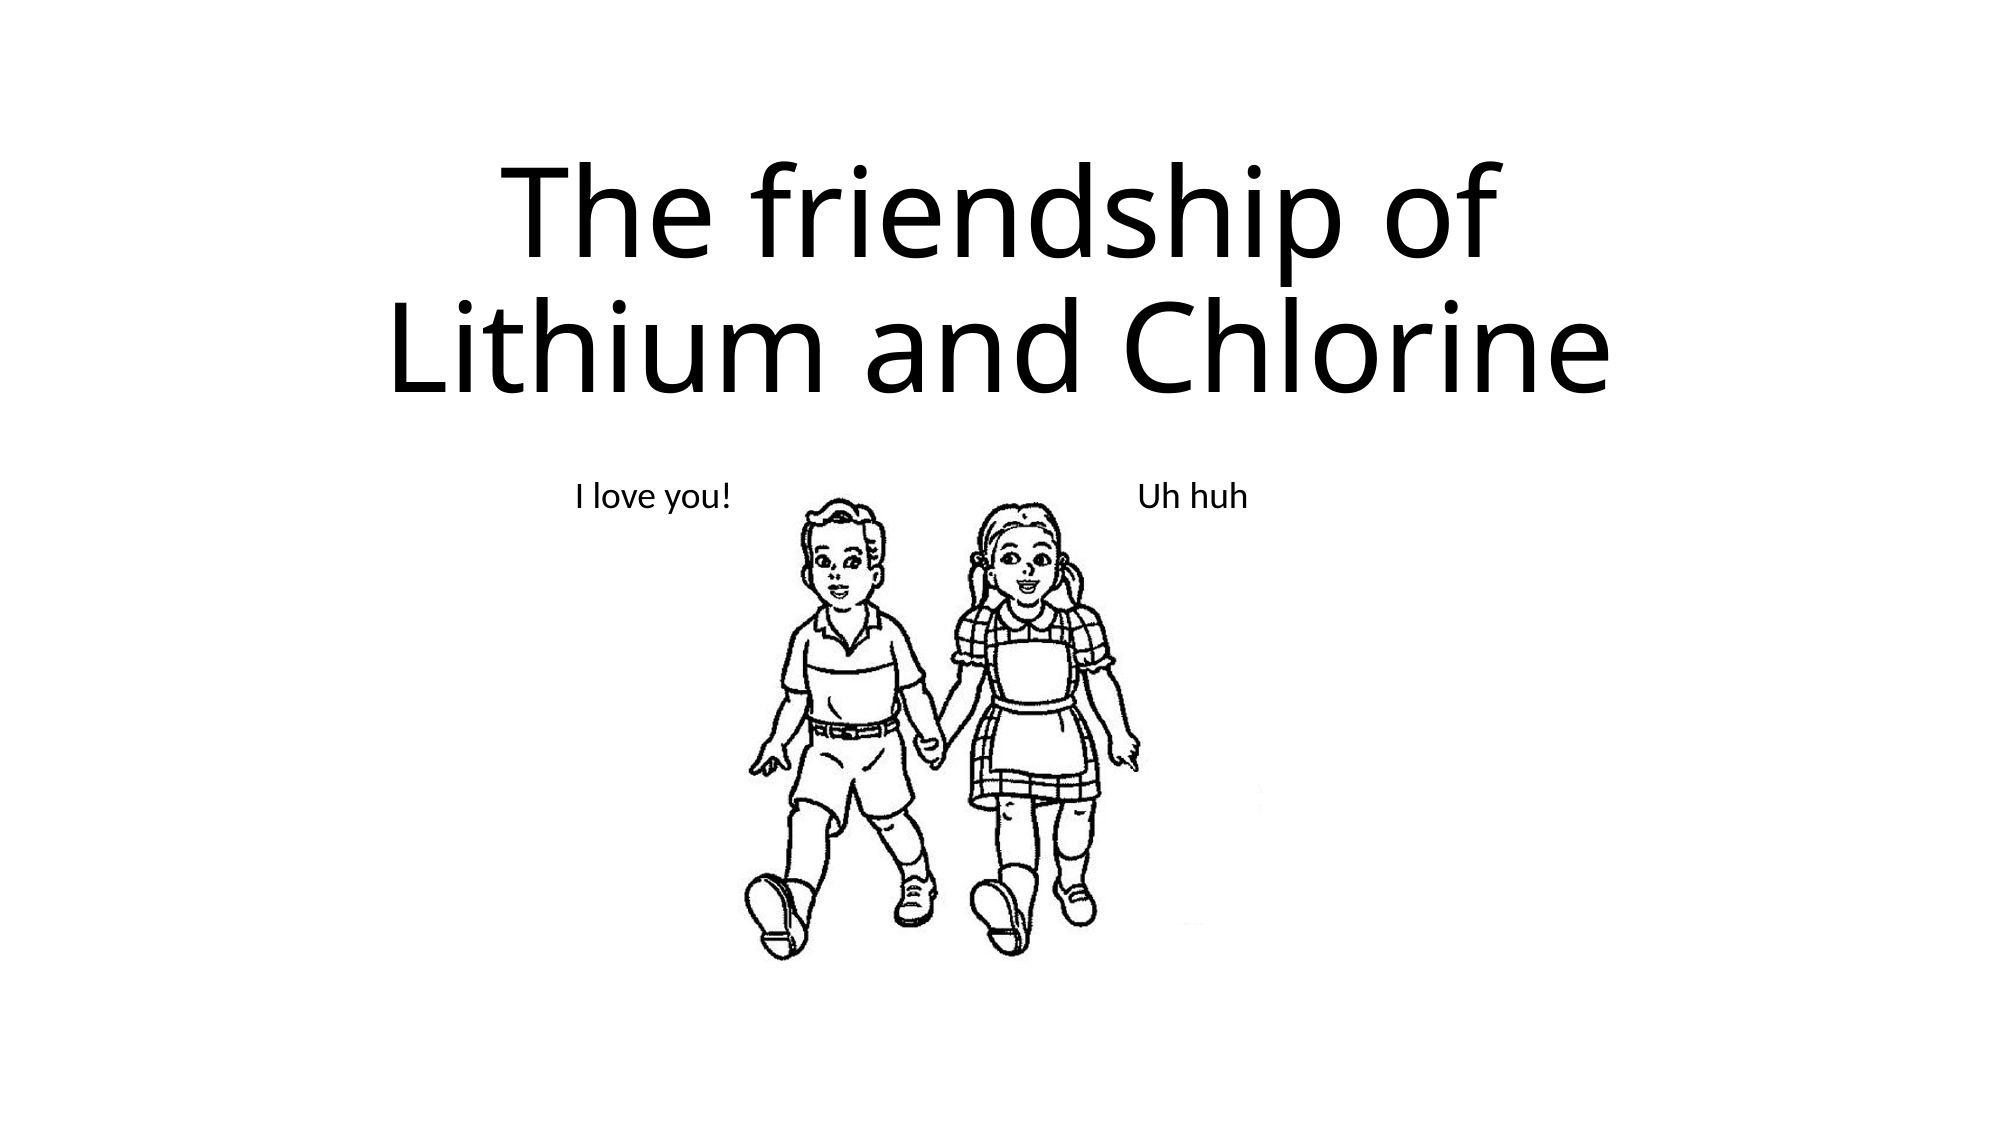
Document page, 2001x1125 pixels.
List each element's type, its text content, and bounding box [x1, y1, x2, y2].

picture [738, 493, 1262, 961]
title The friendship of Lithium and Chlorine [249, 112, 1750, 427]
text_box Uh huh [1122, 463, 1334, 523]
text_box I love you! [560, 463, 788, 523]
